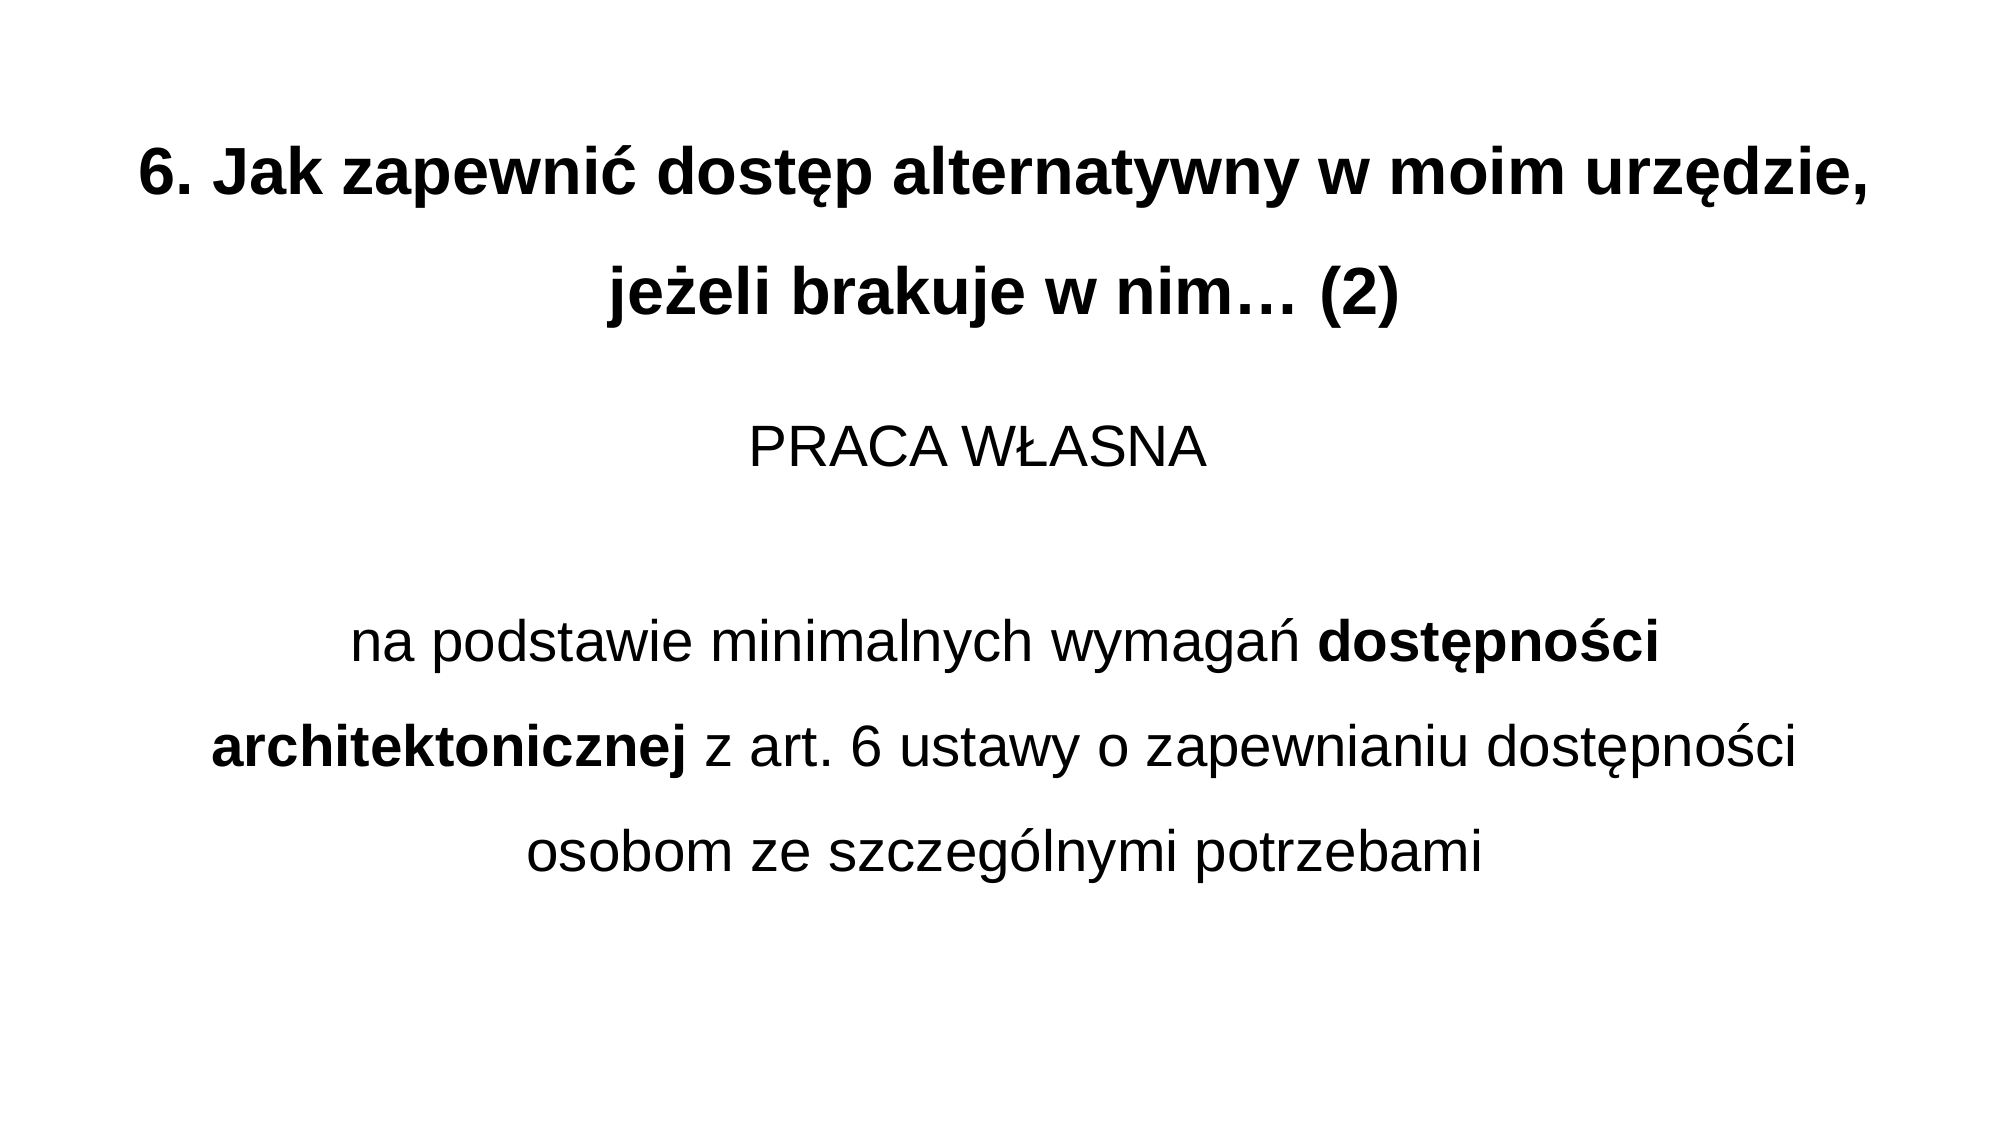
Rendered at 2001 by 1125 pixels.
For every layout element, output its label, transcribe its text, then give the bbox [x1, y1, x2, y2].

text_box 6. Jak zapewnić dostęp alternatywny w moim urzędzie, jeżeli brakuje w nim… (2) [69, 80, 1941, 336]
subtitle PRACA WŁASNA [733, 409, 1278, 488]
text_box na podstawie minimalnych wymagań dostępności architektonicznej z art. 6 ustawy o zapewnianiu dostępności osobom ze szczególnymi potrzebami [130, 560, 1880, 891]
